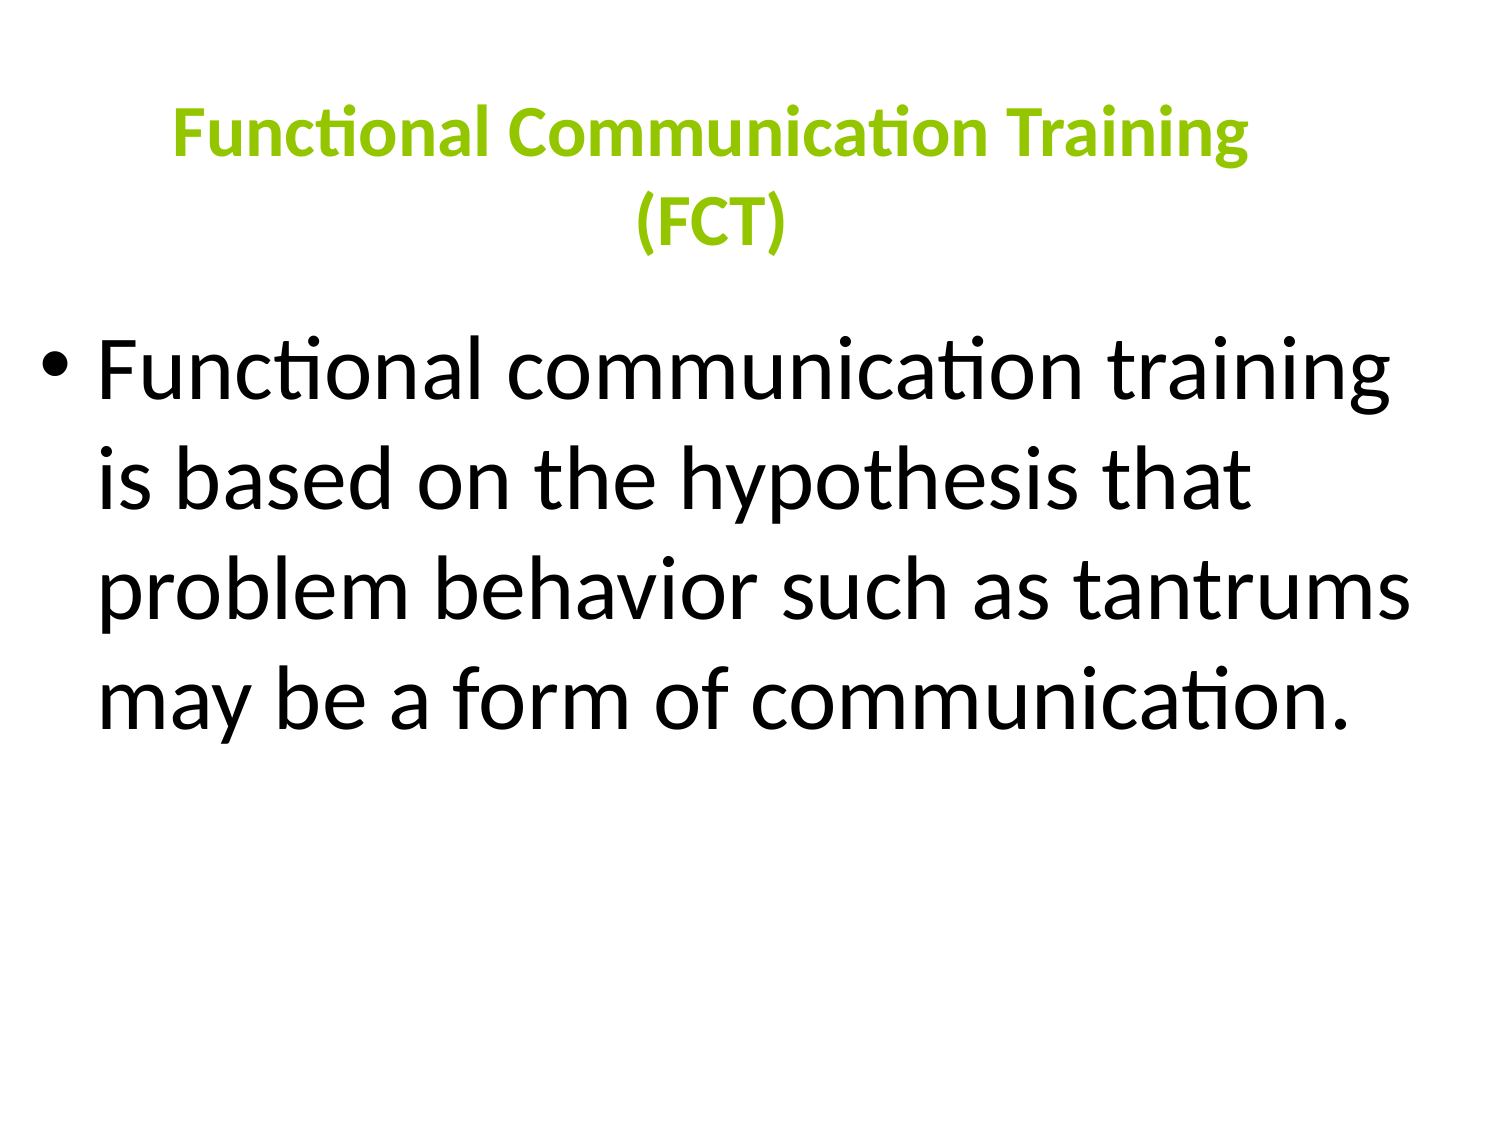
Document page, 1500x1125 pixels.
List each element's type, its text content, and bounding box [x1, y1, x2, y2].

title Functional Communication Training (FCT) [99, 75, 1324, 299]
list Functional communication training is based on the hypothesis that problem behavior such as tantrums may be a form of communication. [24, 299, 1475, 1100]
